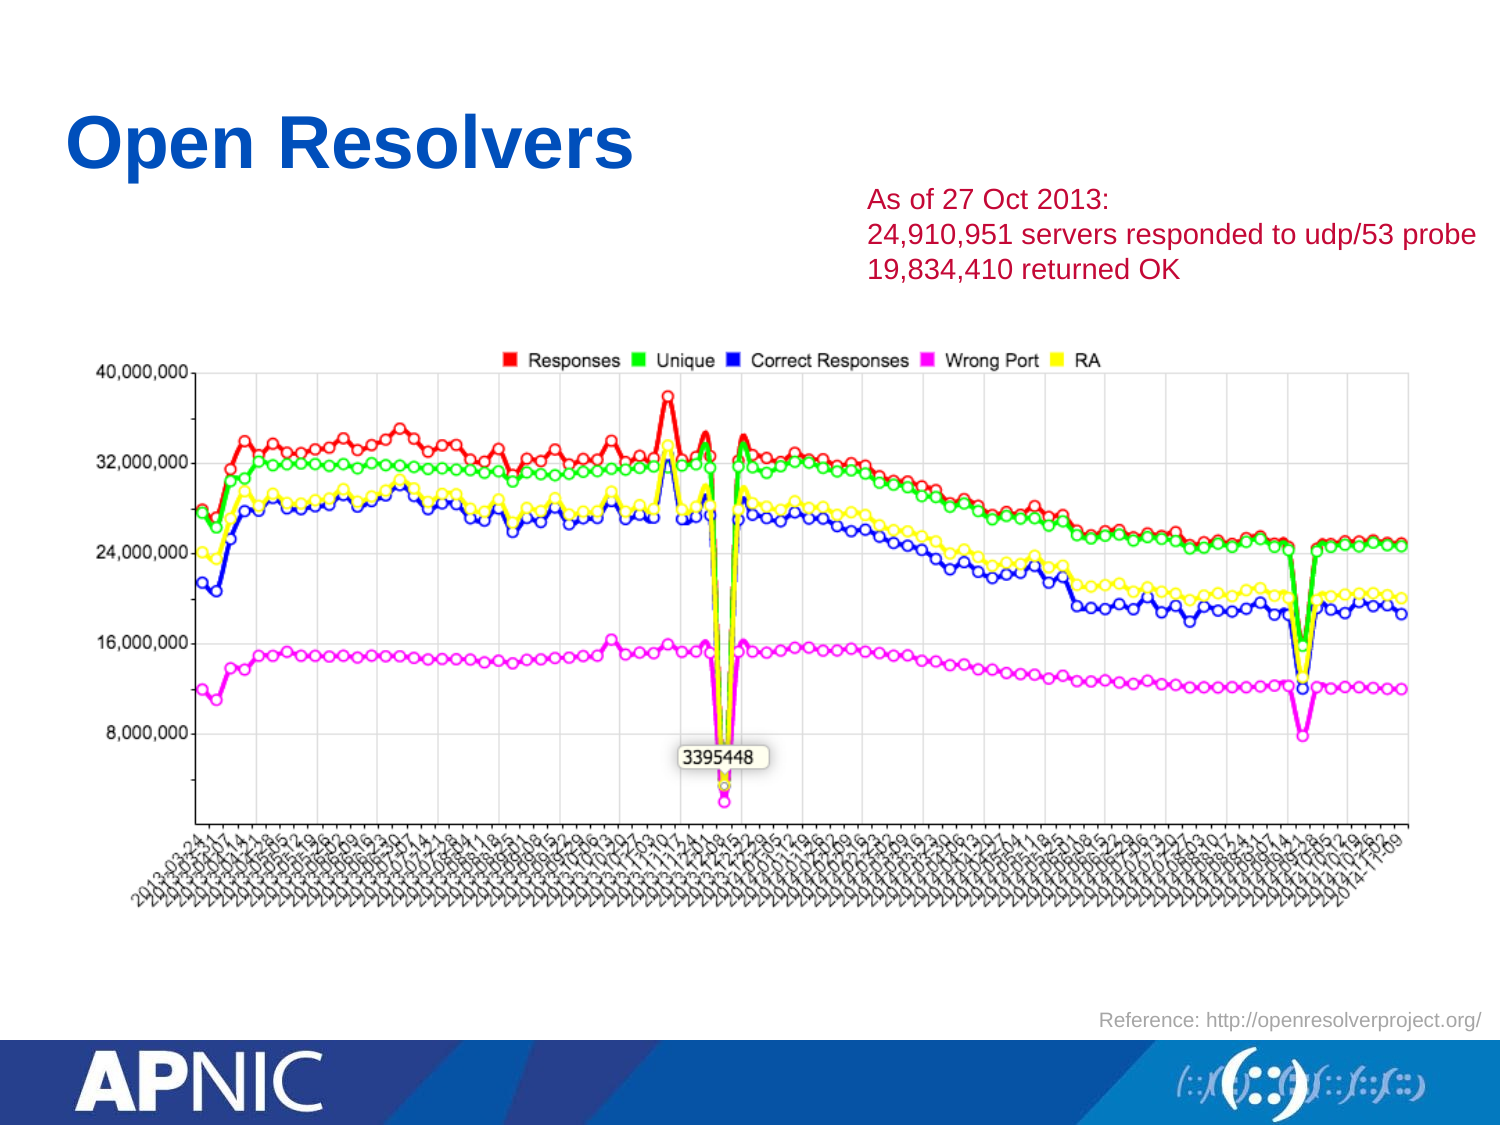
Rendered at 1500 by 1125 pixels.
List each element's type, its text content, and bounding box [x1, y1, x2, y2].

picture [0, 1040, 1500, 1125]
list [66, 262, 1438, 1012]
title Open Resolvers [64, 45, 1436, 233]
text_box Reference: http://openresolverproject.org/ [1084, 999, 1497, 1040]
text_box As of 27 Oct 2013: 24,910,951 servers responded to udp/53 probe 19,834,410 returned OK [852, 172, 1500, 293]
